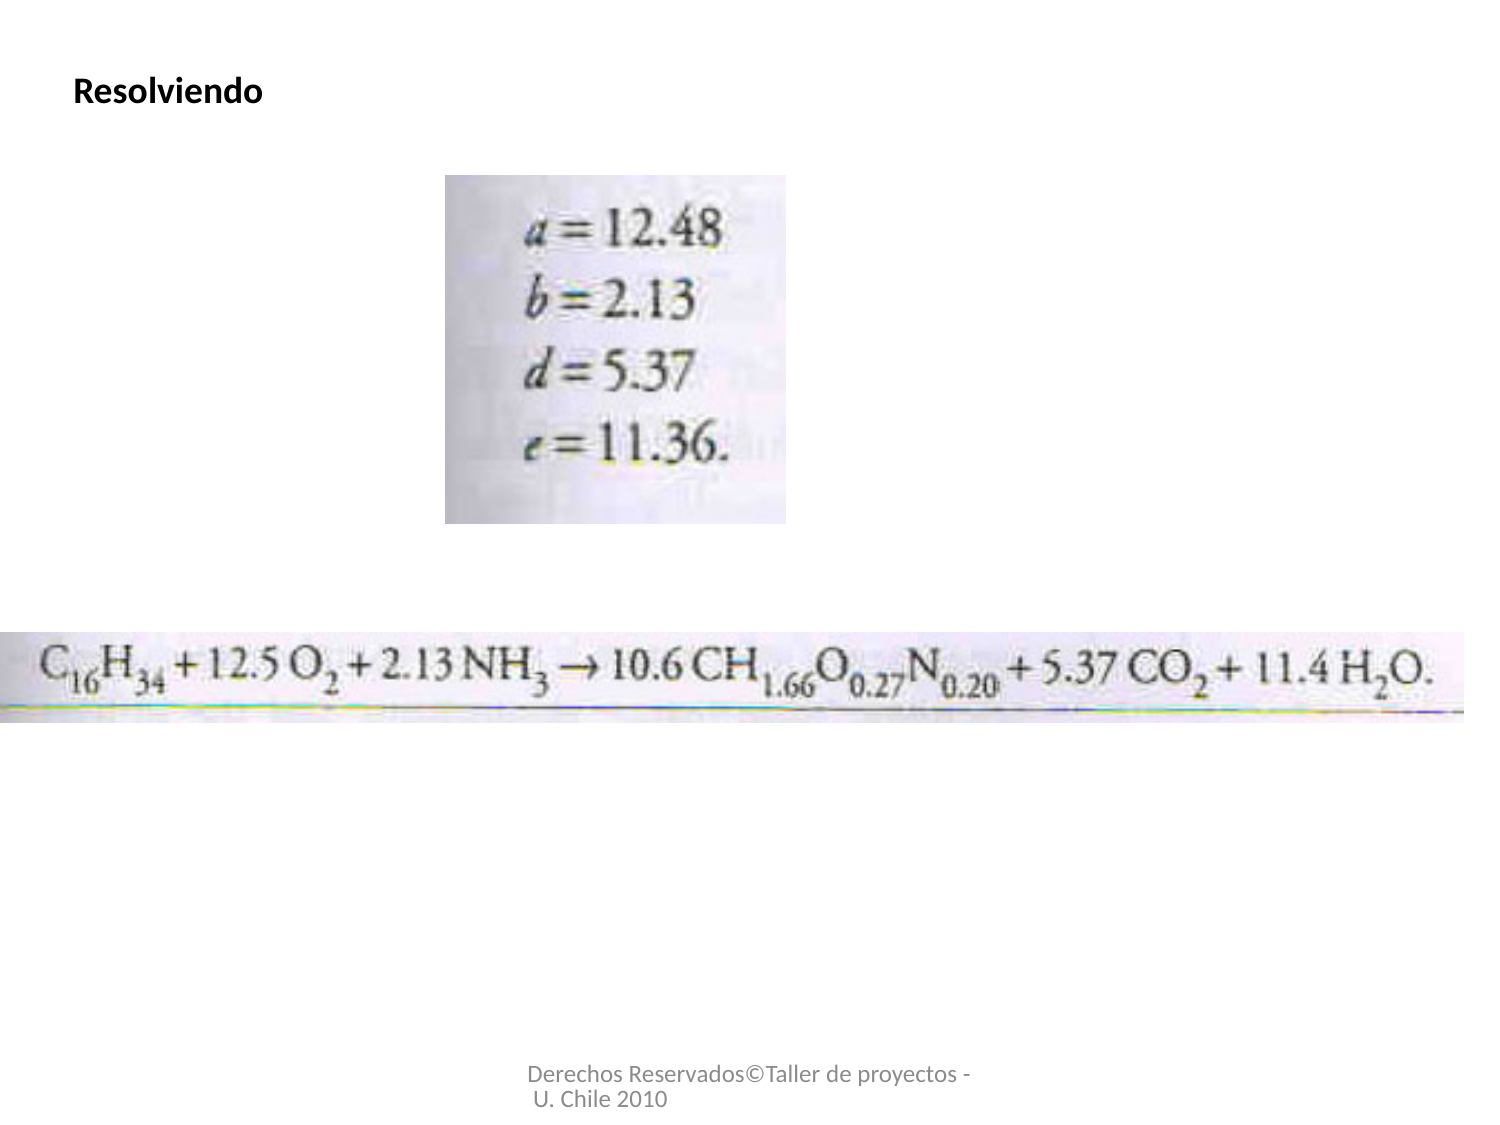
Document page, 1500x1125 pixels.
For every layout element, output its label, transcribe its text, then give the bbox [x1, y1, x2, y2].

text_box Resolviendo [58, 58, 340, 119]
footer Derechos Reservados©Taller de proyectos - U. Chile 2010 [512, 1042, 988, 1103]
picture [0, 632, 1464, 723]
picture [445, 175, 786, 524]
